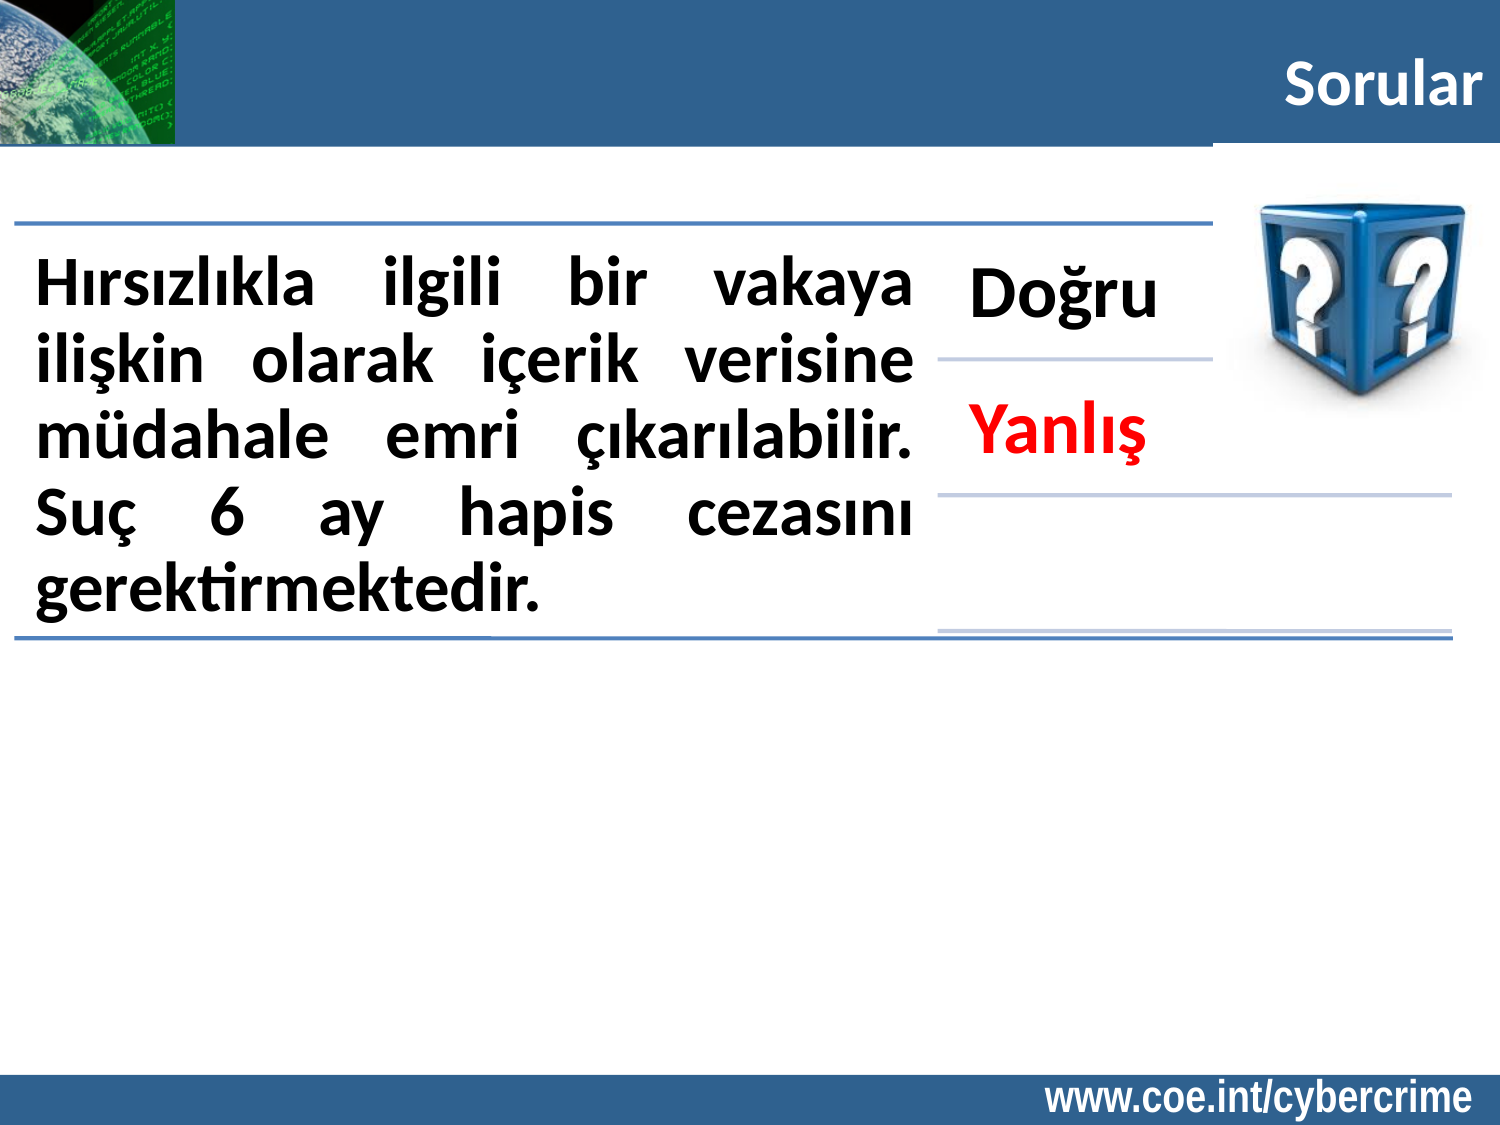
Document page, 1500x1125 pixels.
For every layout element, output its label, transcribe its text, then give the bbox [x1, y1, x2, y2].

text_box [0, 1073, 1030, 1125]
text_box www.coe.int/cybercrime [1030, 1059, 1500, 1125]
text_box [14, 222, 1454, 1053]
text_box Sorular [177, 0, 1500, 149]
picture [0, 0, 175, 144]
picture [1212, 142, 1500, 434]
